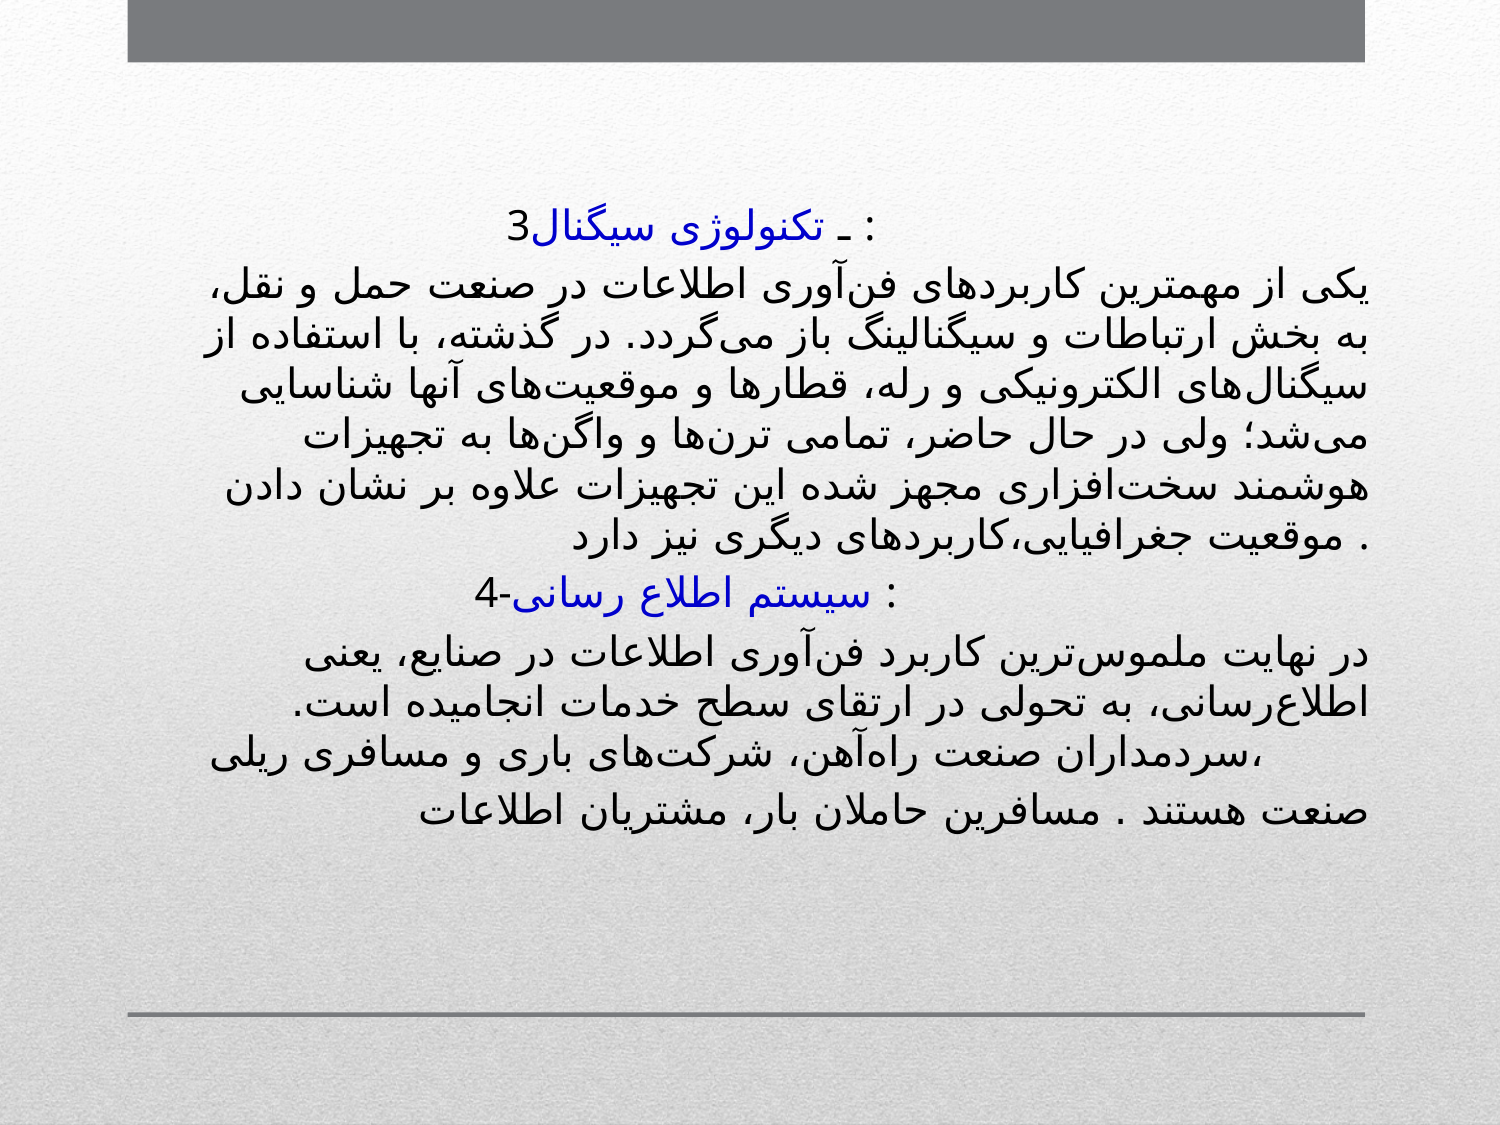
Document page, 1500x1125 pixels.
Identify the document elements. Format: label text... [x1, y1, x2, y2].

list 3ـ تکنولوژی سیگنال : یکی از مهمترین کاربردهای فن‌آوری اطلاعات در صنعت حمل و نقل، به بخش ارتباطات و سیگنالینگ باز می‌گردد. در گذشته، با استفاده از سیگنال‌های الکترونیکی و رله، قطارها و موقعیت‌های آنها شناسایی می‌شد؛ ولی در حال حاضر، تمامی ترن‌ها و واگن‌ها به تجهیزات هوشمند سخت‌افزاری مجهز شده این تجهیزات علاوه بر نشان دادن موقعیت جغرافیایی،کاربردهای دیگری نیز دارد . 4-سیستم اطلاع رسانی : در نهایت ملموس‌ترین کاربرد فن‌آوری اطلاعات در صنایع، یعنی اطلاع‌رسانی، به تحولی در ارتقای سطح خدمات انجامیده است. سردمداران صنعت راه‌آهن، شرکت‌های باری و مسافری ریلی، صنعت هستند . مسافرین حاملان بار، مشتریان اطلاعات [147, 172, 1386, 859]
